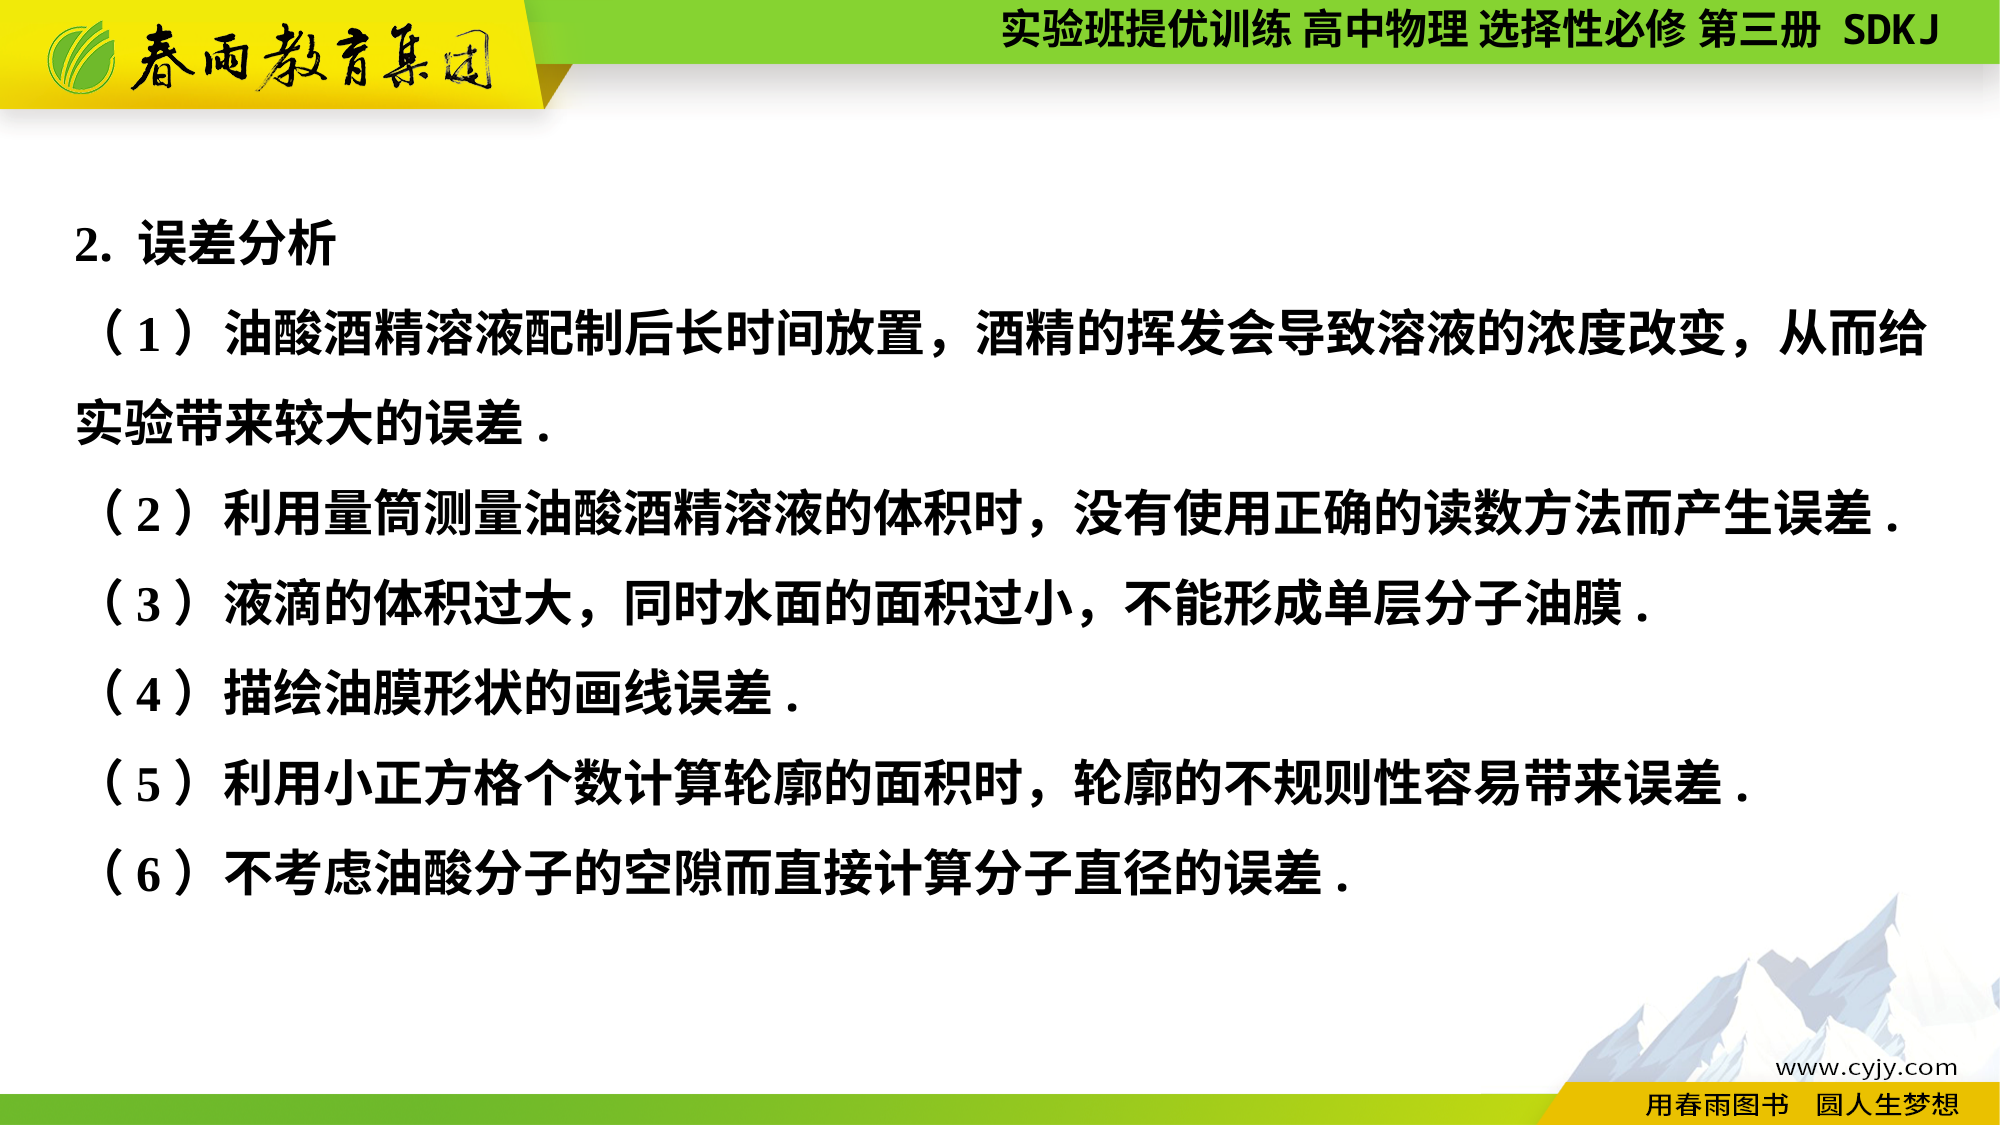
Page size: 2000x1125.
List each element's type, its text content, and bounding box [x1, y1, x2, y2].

list 2. 误差分析 （1）油酸酒精溶液配制后长时间放置，酒精的挥发会导致溶液的浓度改变，从而给实验带来较大的误差. （2）利用量筒测量油酸酒精溶液的体积时，没有使用正确的读数方法而产生误差. （3）液滴的体积过大，同时水面的面积过小，不能形成单层分子油膜. （4）描绘油膜形状的画线误差. （5）利用小正方格个数计算轮廓的面积时，轮廓的不规则性容易带来误差. （6）不考虑油酸分子的空隙而直接计算分子直径的误差. [59, 174, 1944, 906]
picture [0, 0, 2000, 1125]
